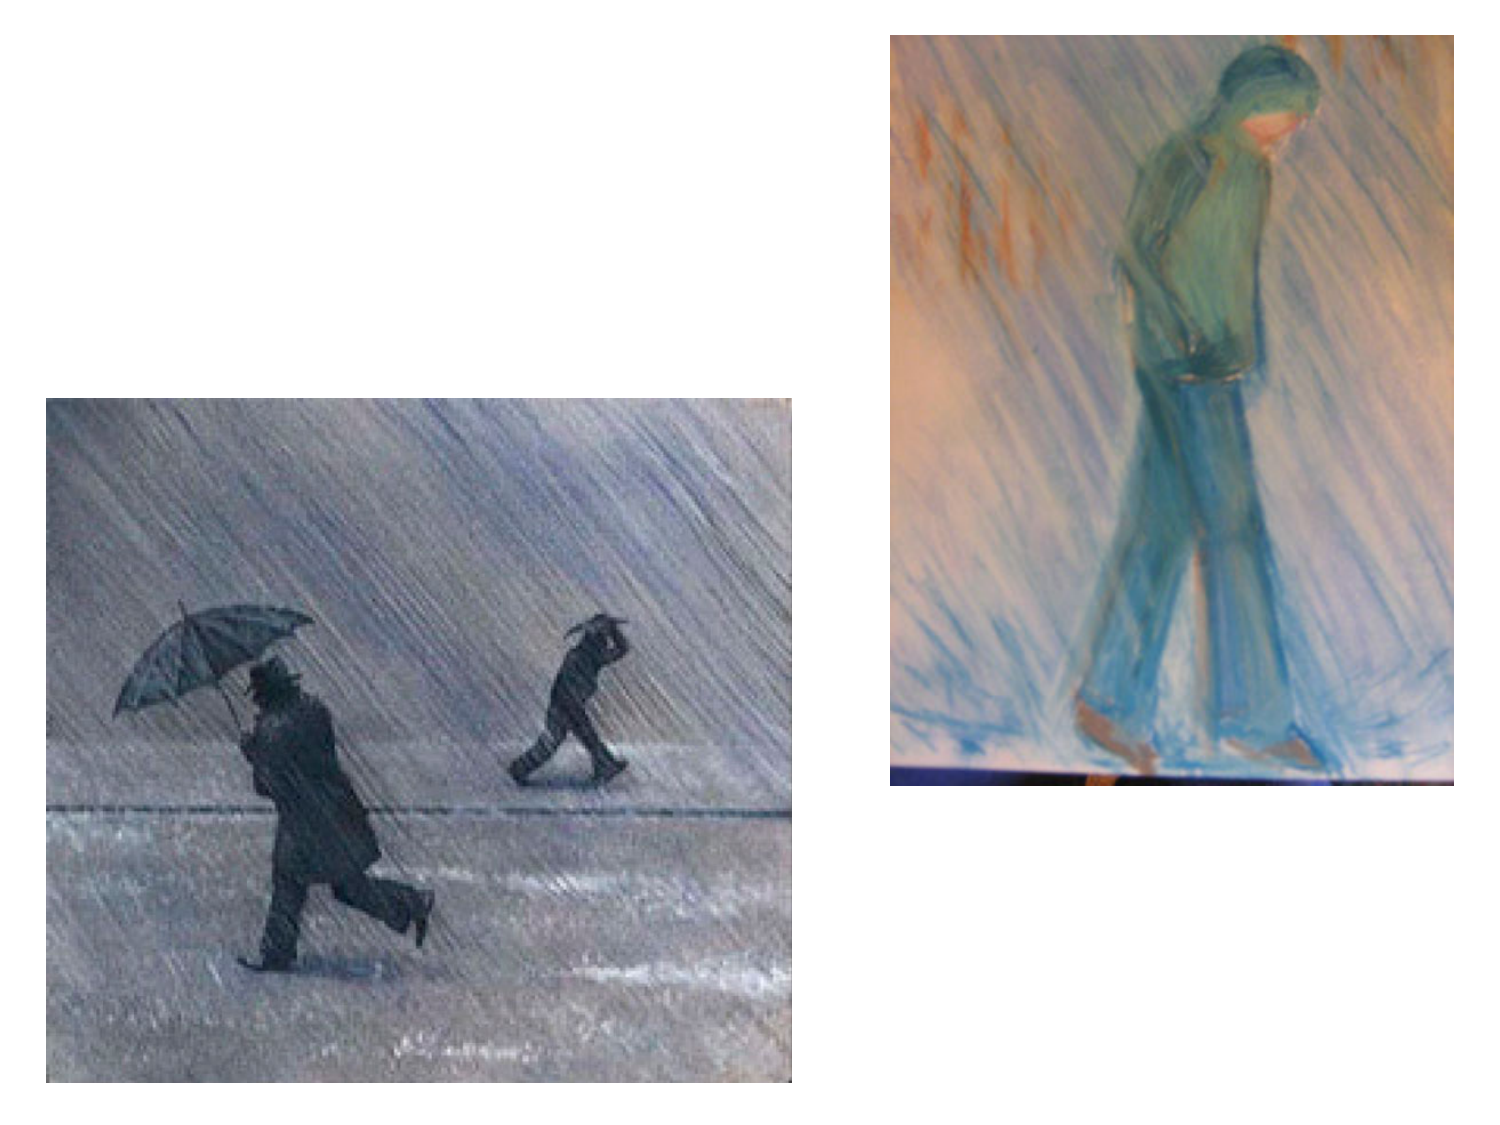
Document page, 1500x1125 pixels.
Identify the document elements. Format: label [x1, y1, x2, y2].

picture [890, 34, 1454, 786]
picture [46, 398, 792, 1083]
